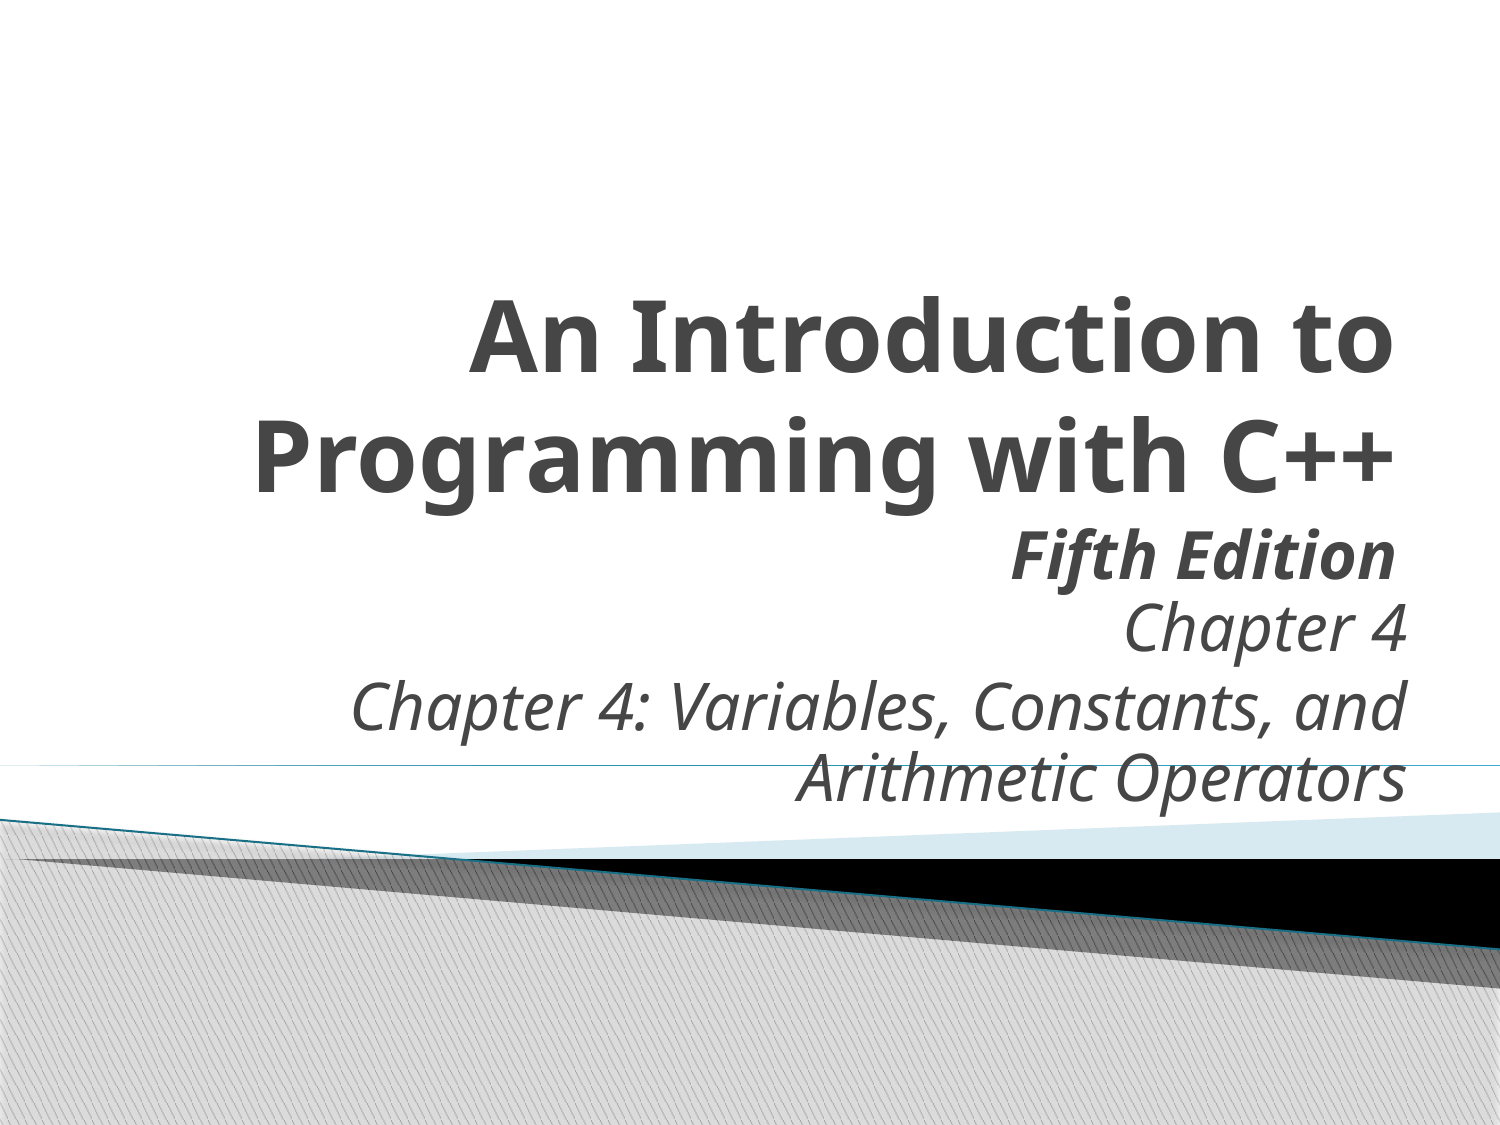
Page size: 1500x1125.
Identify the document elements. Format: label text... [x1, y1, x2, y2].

subtitle Chapter 4 Chapter 4: Variables, Constants, and Arithmetic Operators [99, 587, 1425, 825]
title An Introduction to Programming with C++ Fifth Edition [99, 237, 1413, 587]
picture [5, 859, 1500, 989]
